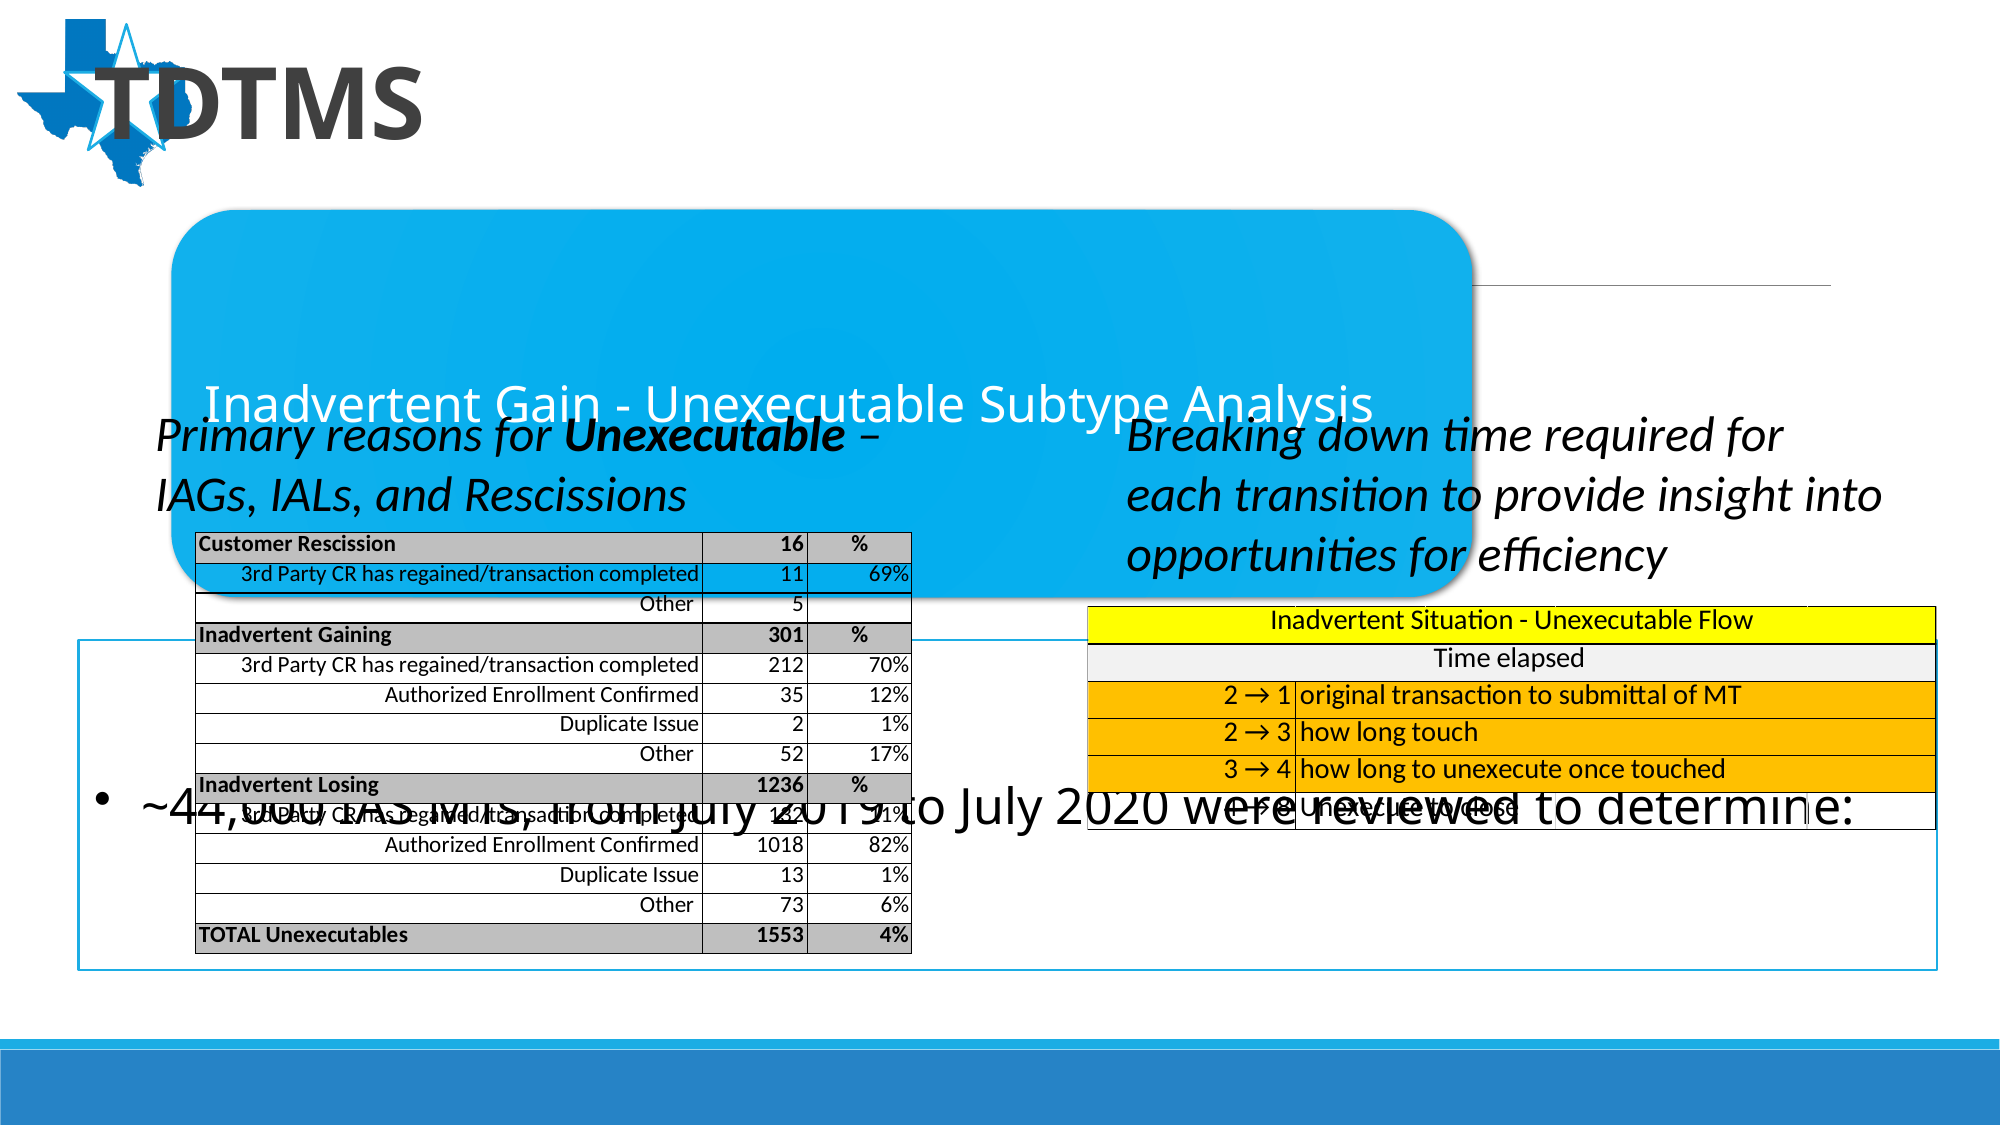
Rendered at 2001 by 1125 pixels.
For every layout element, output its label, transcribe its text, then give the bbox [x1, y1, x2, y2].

picture [196, 533, 911, 563]
picture [1086, 605, 1938, 831]
picture [194, 583, 913, 956]
picture [16, 19, 192, 188]
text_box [77, 166, 1938, 971]
title TDTMS [199, 24, 1802, 163]
